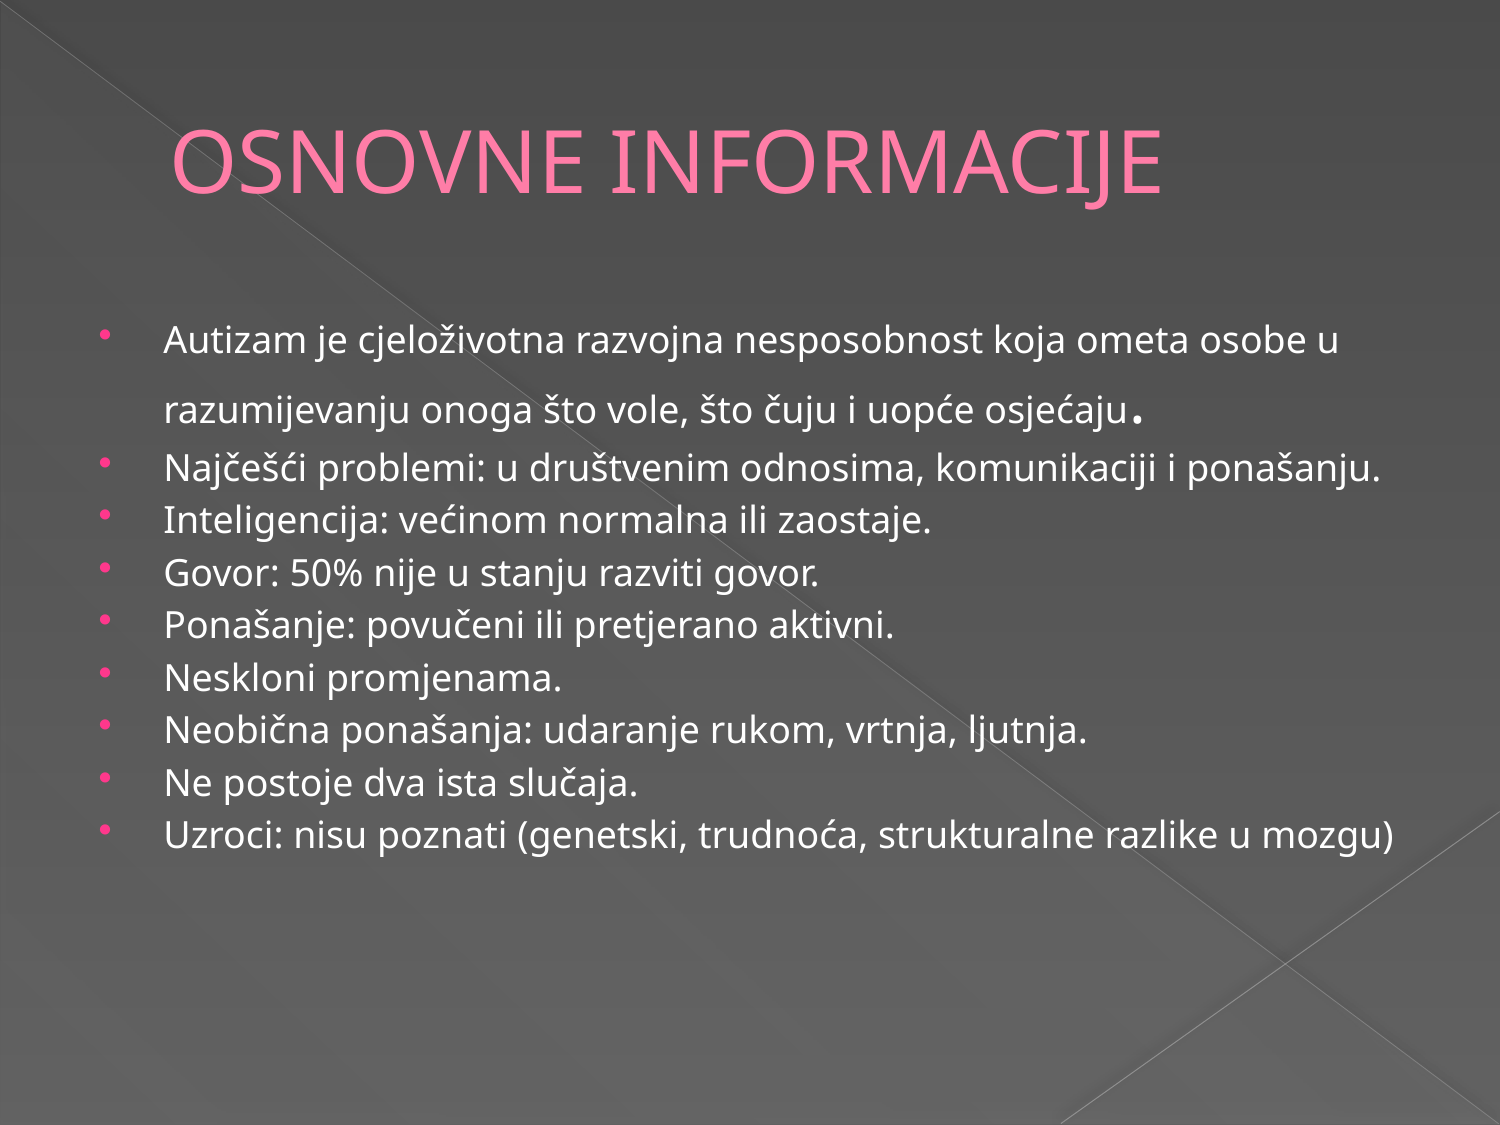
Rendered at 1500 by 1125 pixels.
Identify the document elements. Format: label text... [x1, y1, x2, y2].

title OSNOVNE INFORMACIJE [75, 43, 1425, 274]
list Autizam je cjeloživotna razvojna nesposobnost koja ometa osobe u razumijevanju onoga što vole, što čuju i uopće osjećaju. Najčešći problemi: u društvenim odnosima, komunikaciji i ponašanju. Inteligencija: većinom normalna ili zaostaje. Govor: 50% nije u stanju razviti govor. Ponašanje: povučeni ili pretjerano aktivni. Neskloni promjenama. Neobična ponašanja: udaranje rukom, vrtnja, ljutnja. Ne postoje dva ista slučaja. Uzroci: nisu poznati (genetski, trudnoća, strukturalne razlike u mozgu) [75, 308, 1425, 1059]
